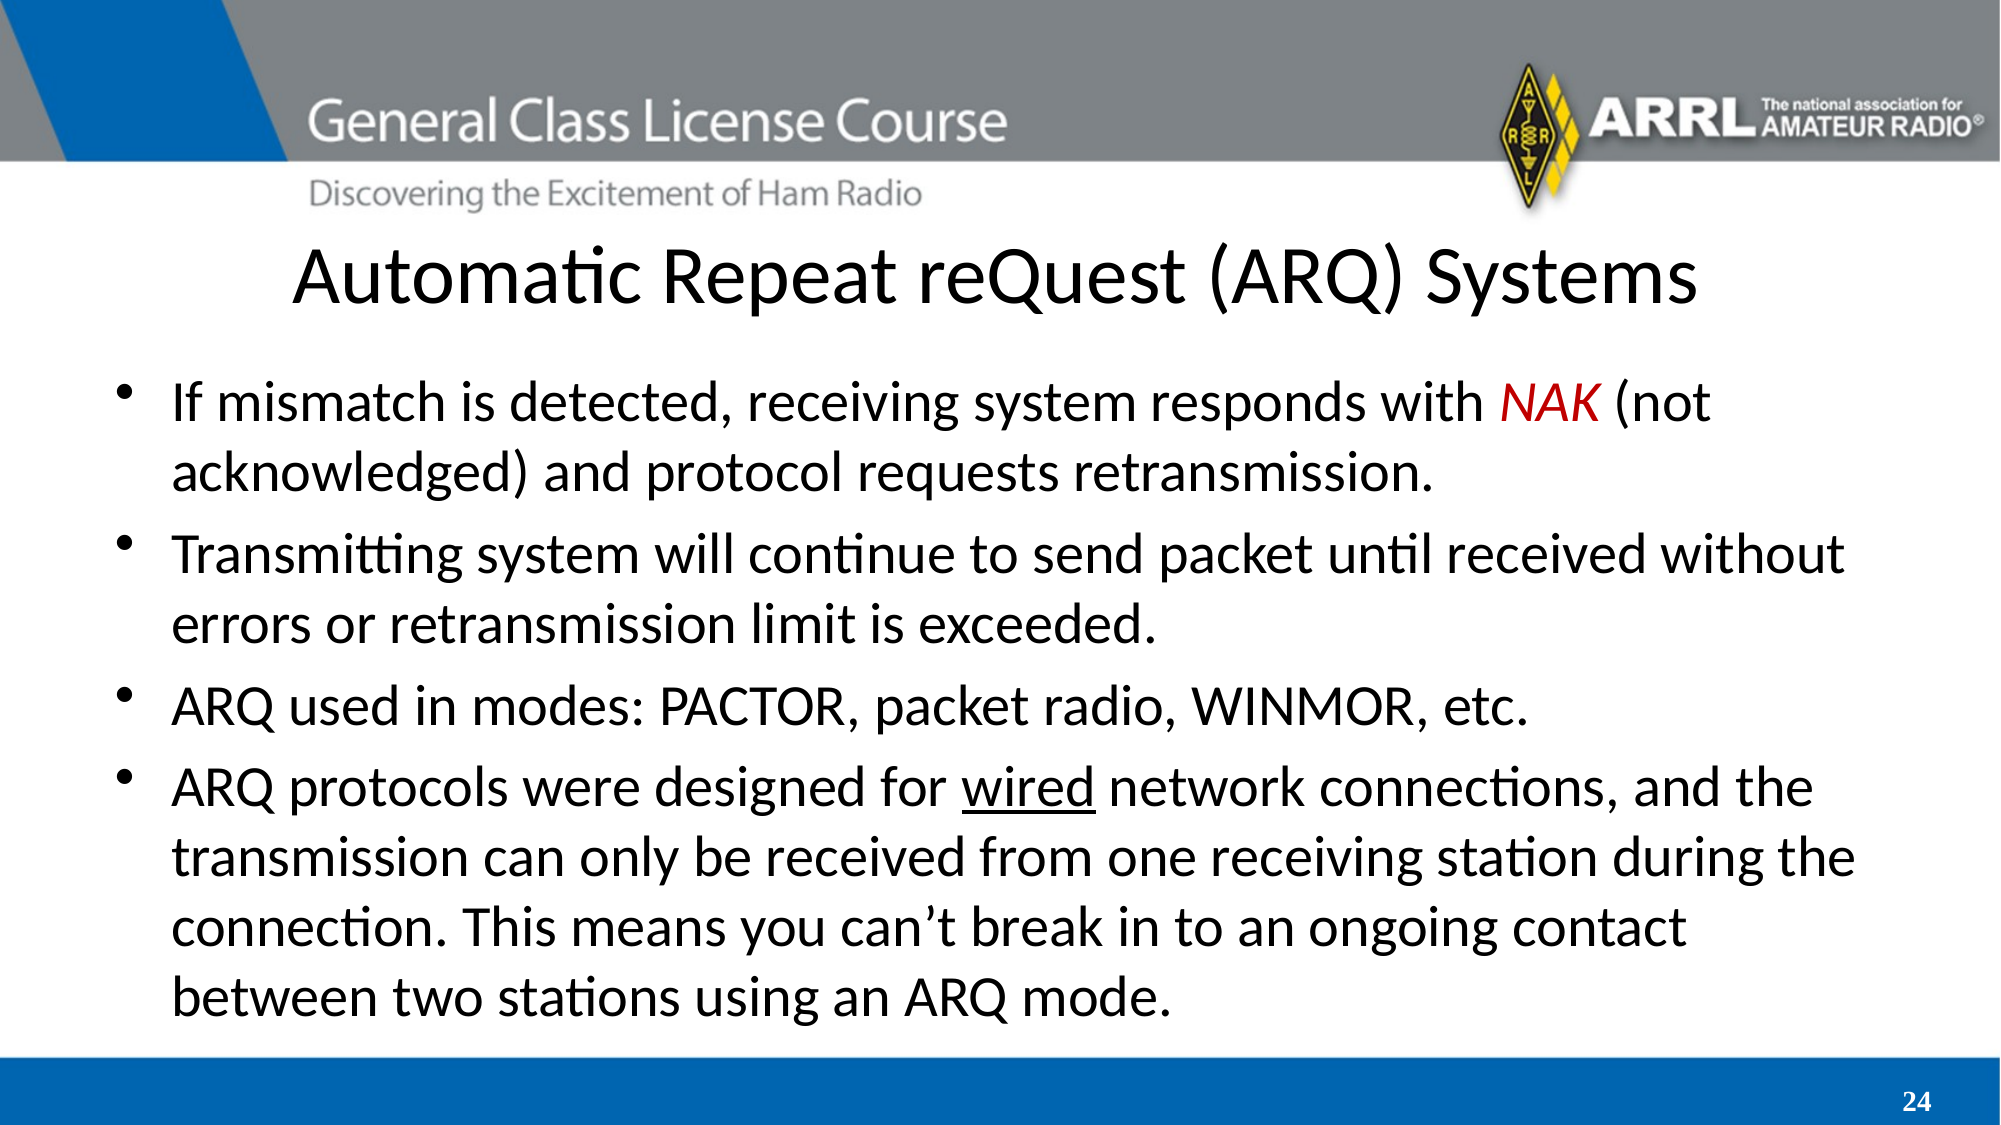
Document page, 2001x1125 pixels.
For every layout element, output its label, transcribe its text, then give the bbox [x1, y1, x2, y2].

title Automatic Repeat reQuest (ARQ) Systems [96, 212, 1897, 356]
picture [0, 0, 2001, 1125]
list If mismatch is detected, receiving system responds with NAK (not acknowledged) and protocol requests retransmission. Transmitting system will continue to send packet until received without errors or retransmission limit is exceeded. ARQ used in modes: PACTOR, packet radio, WINMOR, etc. ARQ protocols were designed for wired network connections, and the transmission can only be received from one receiving station during the connection. This means you can’t break in to an ongoing contact between two stations using an ARQ mode. [99, 355, 1900, 1075]
